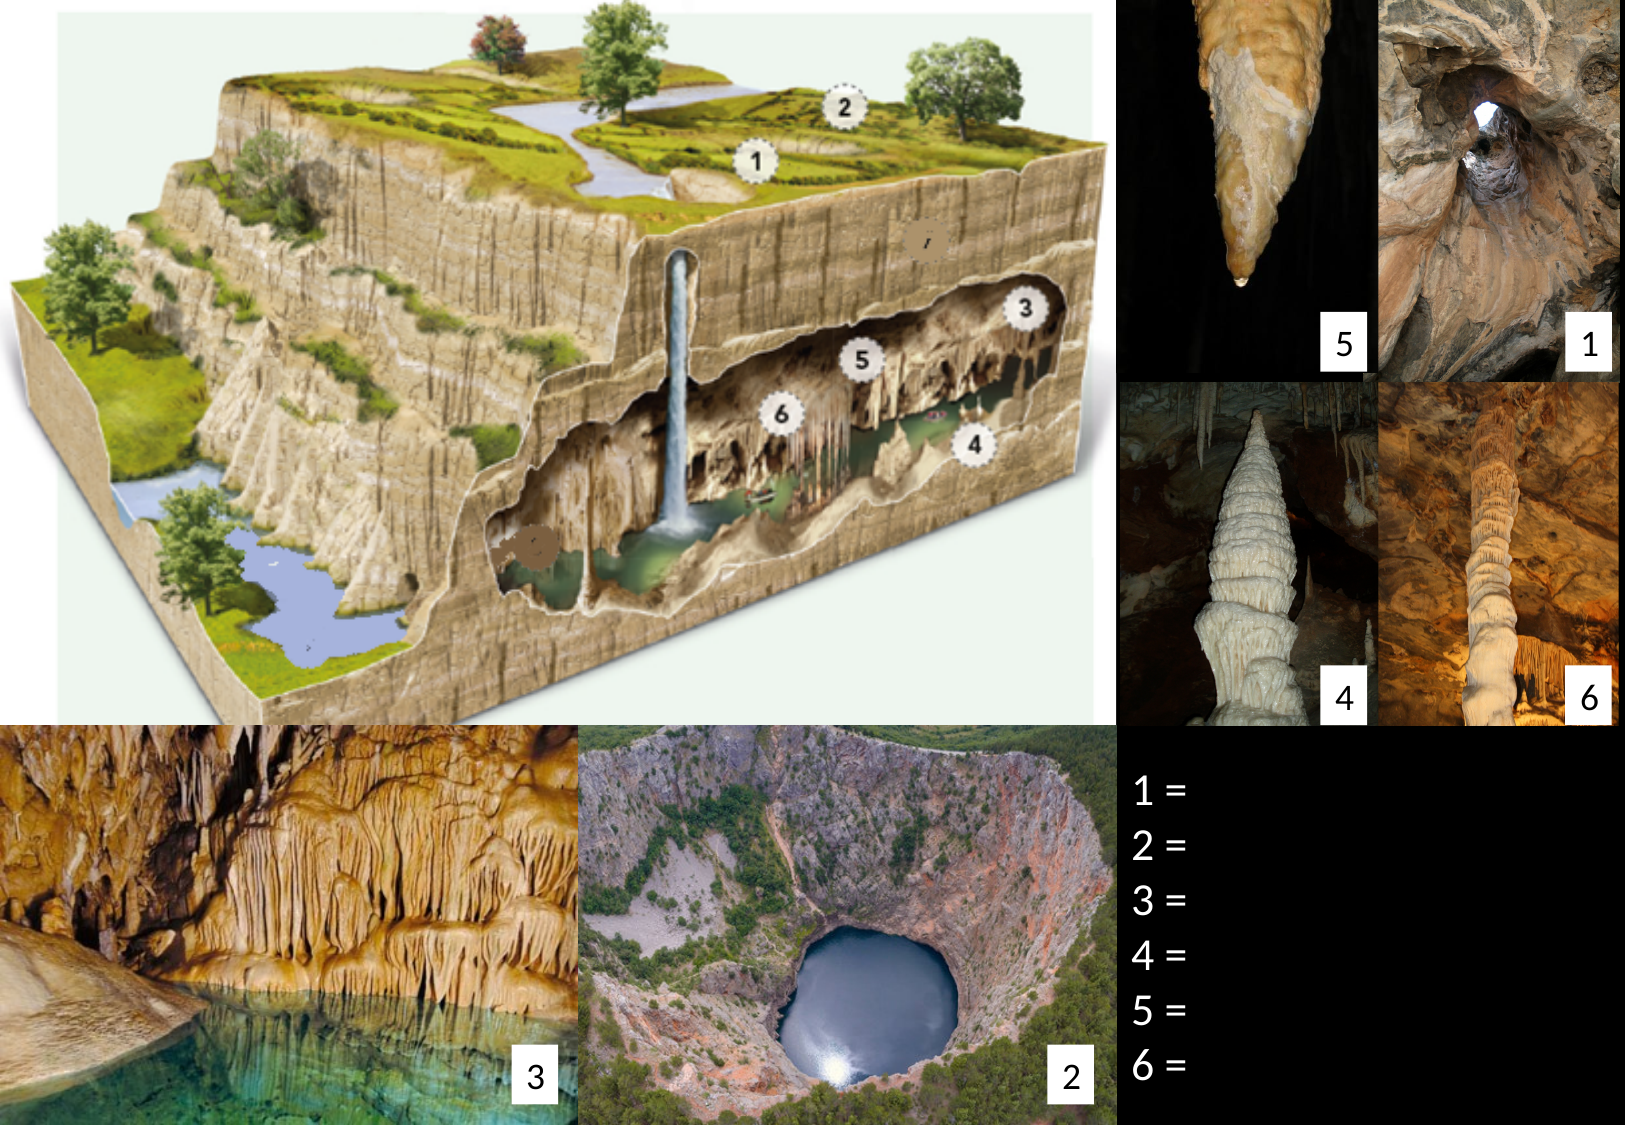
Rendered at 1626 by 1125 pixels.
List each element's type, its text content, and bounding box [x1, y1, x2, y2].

picture [0, 0, 1620, 1125]
text_box 1 = 2 = 3 = 4 = 5 = 6 = [1117, 752, 1619, 1097]
